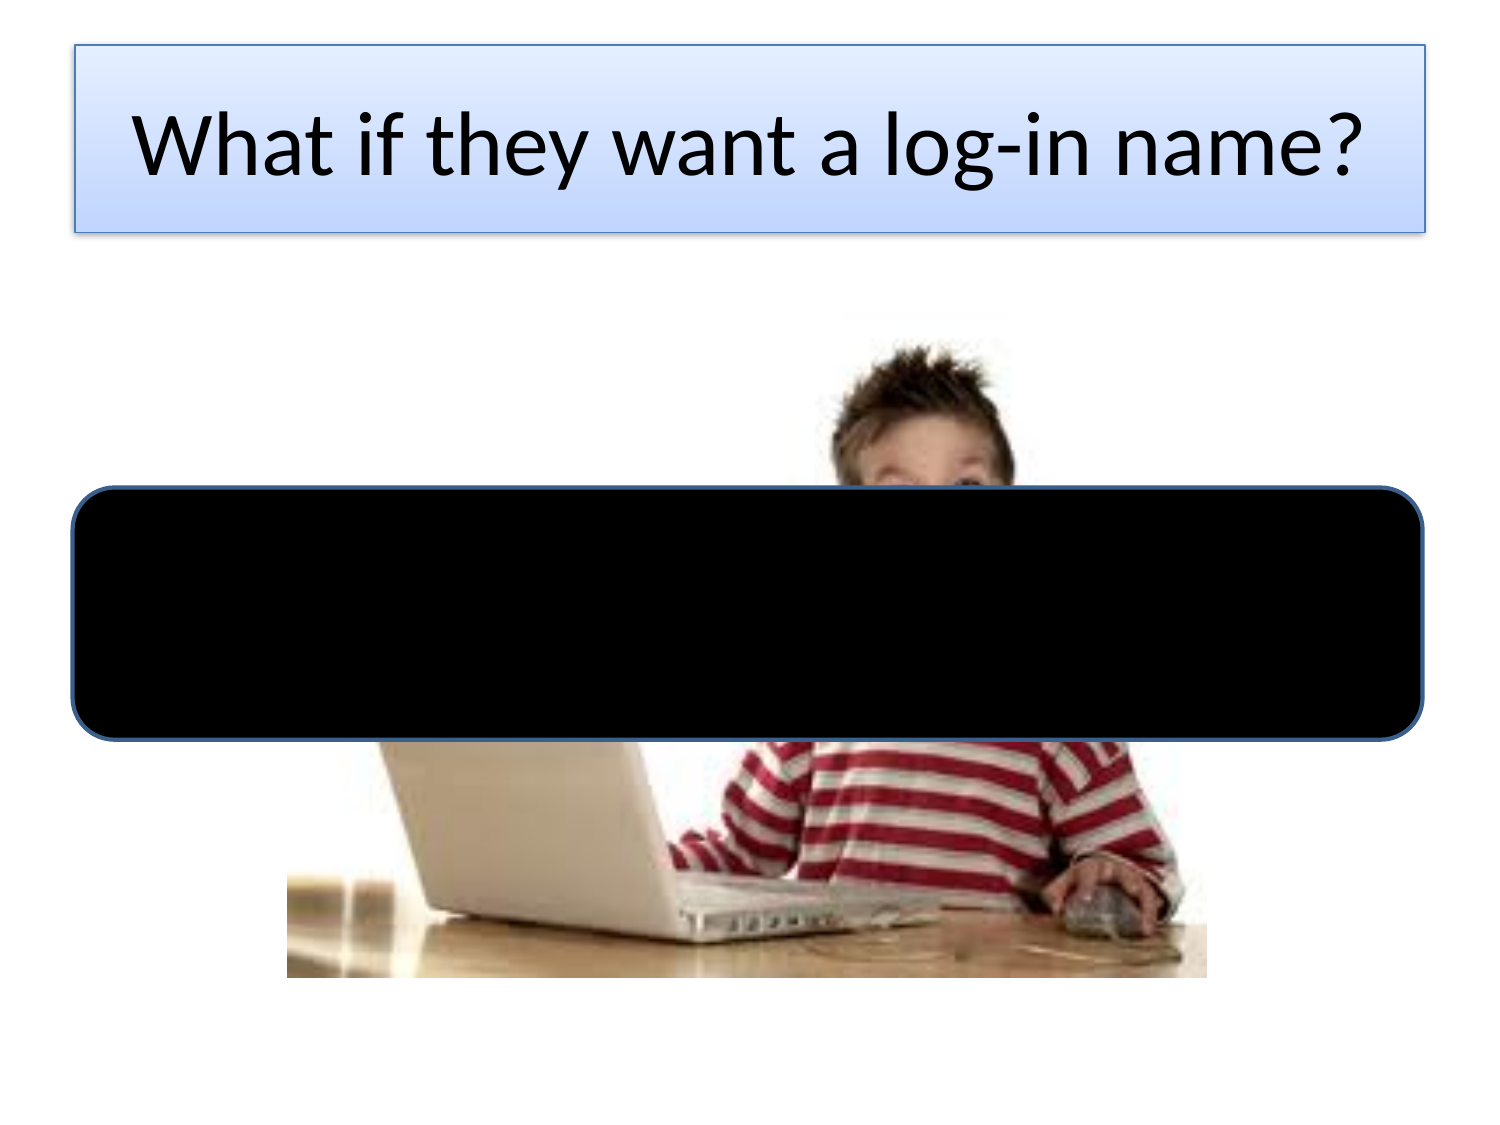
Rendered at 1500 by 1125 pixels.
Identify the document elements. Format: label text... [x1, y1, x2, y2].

text_box [70, 485, 282, 742]
title What if they want a log-in name? [74, 44, 1426, 233]
text_box [1210, 485, 1425, 742]
picture [287, 312, 1207, 978]
